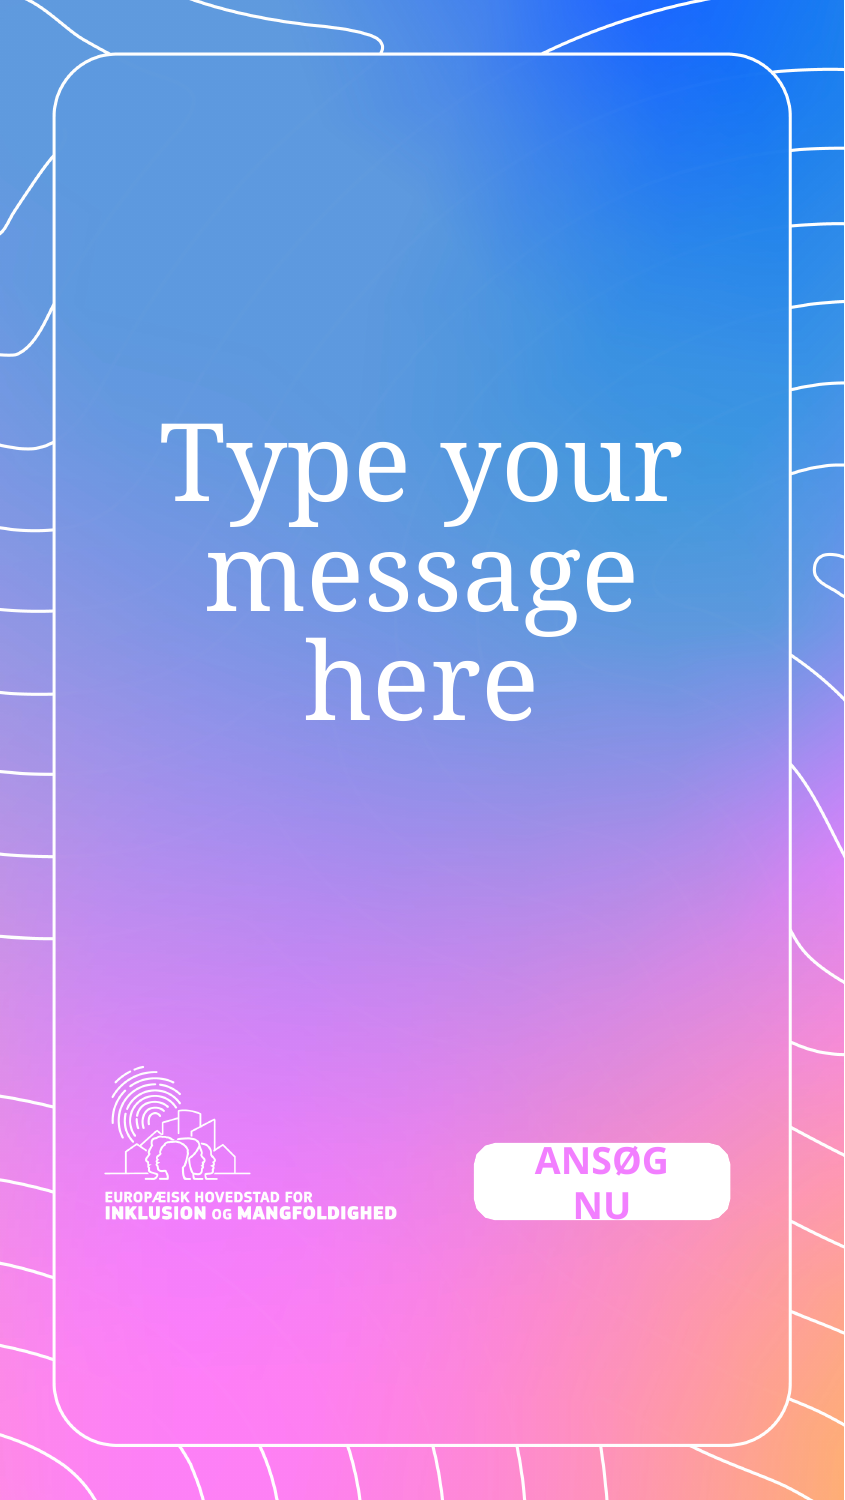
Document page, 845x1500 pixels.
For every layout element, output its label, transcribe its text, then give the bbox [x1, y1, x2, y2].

text_box ANSØG NU [487, 1156, 717, 1207]
picture [0, 0, 844, 1500]
title Type your message here [63, 163, 781, 993]
